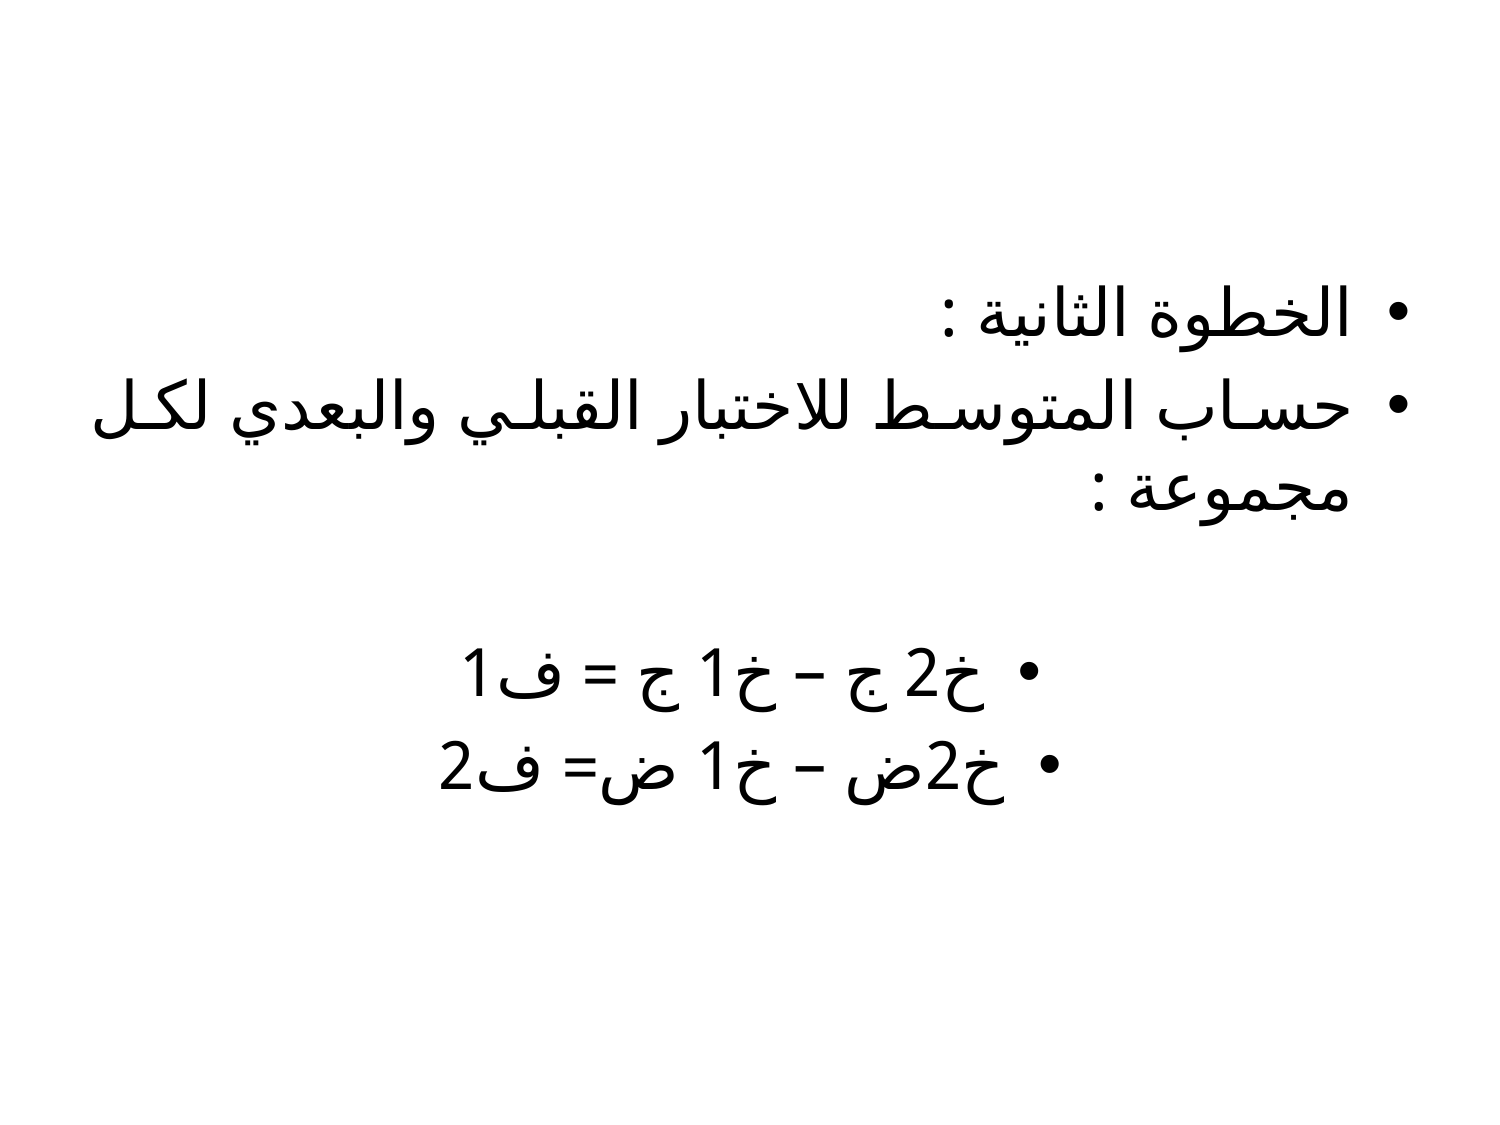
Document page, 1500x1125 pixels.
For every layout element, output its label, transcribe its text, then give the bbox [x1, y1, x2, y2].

list الخطوة الثانية : حساب المتوسط للاختبار القبلي والبعدي لكل مجموعة : خ2 ج – خ1 ج = ف1 خ2ض – خ1 ض= ف2 [75, 262, 1425, 1005]
